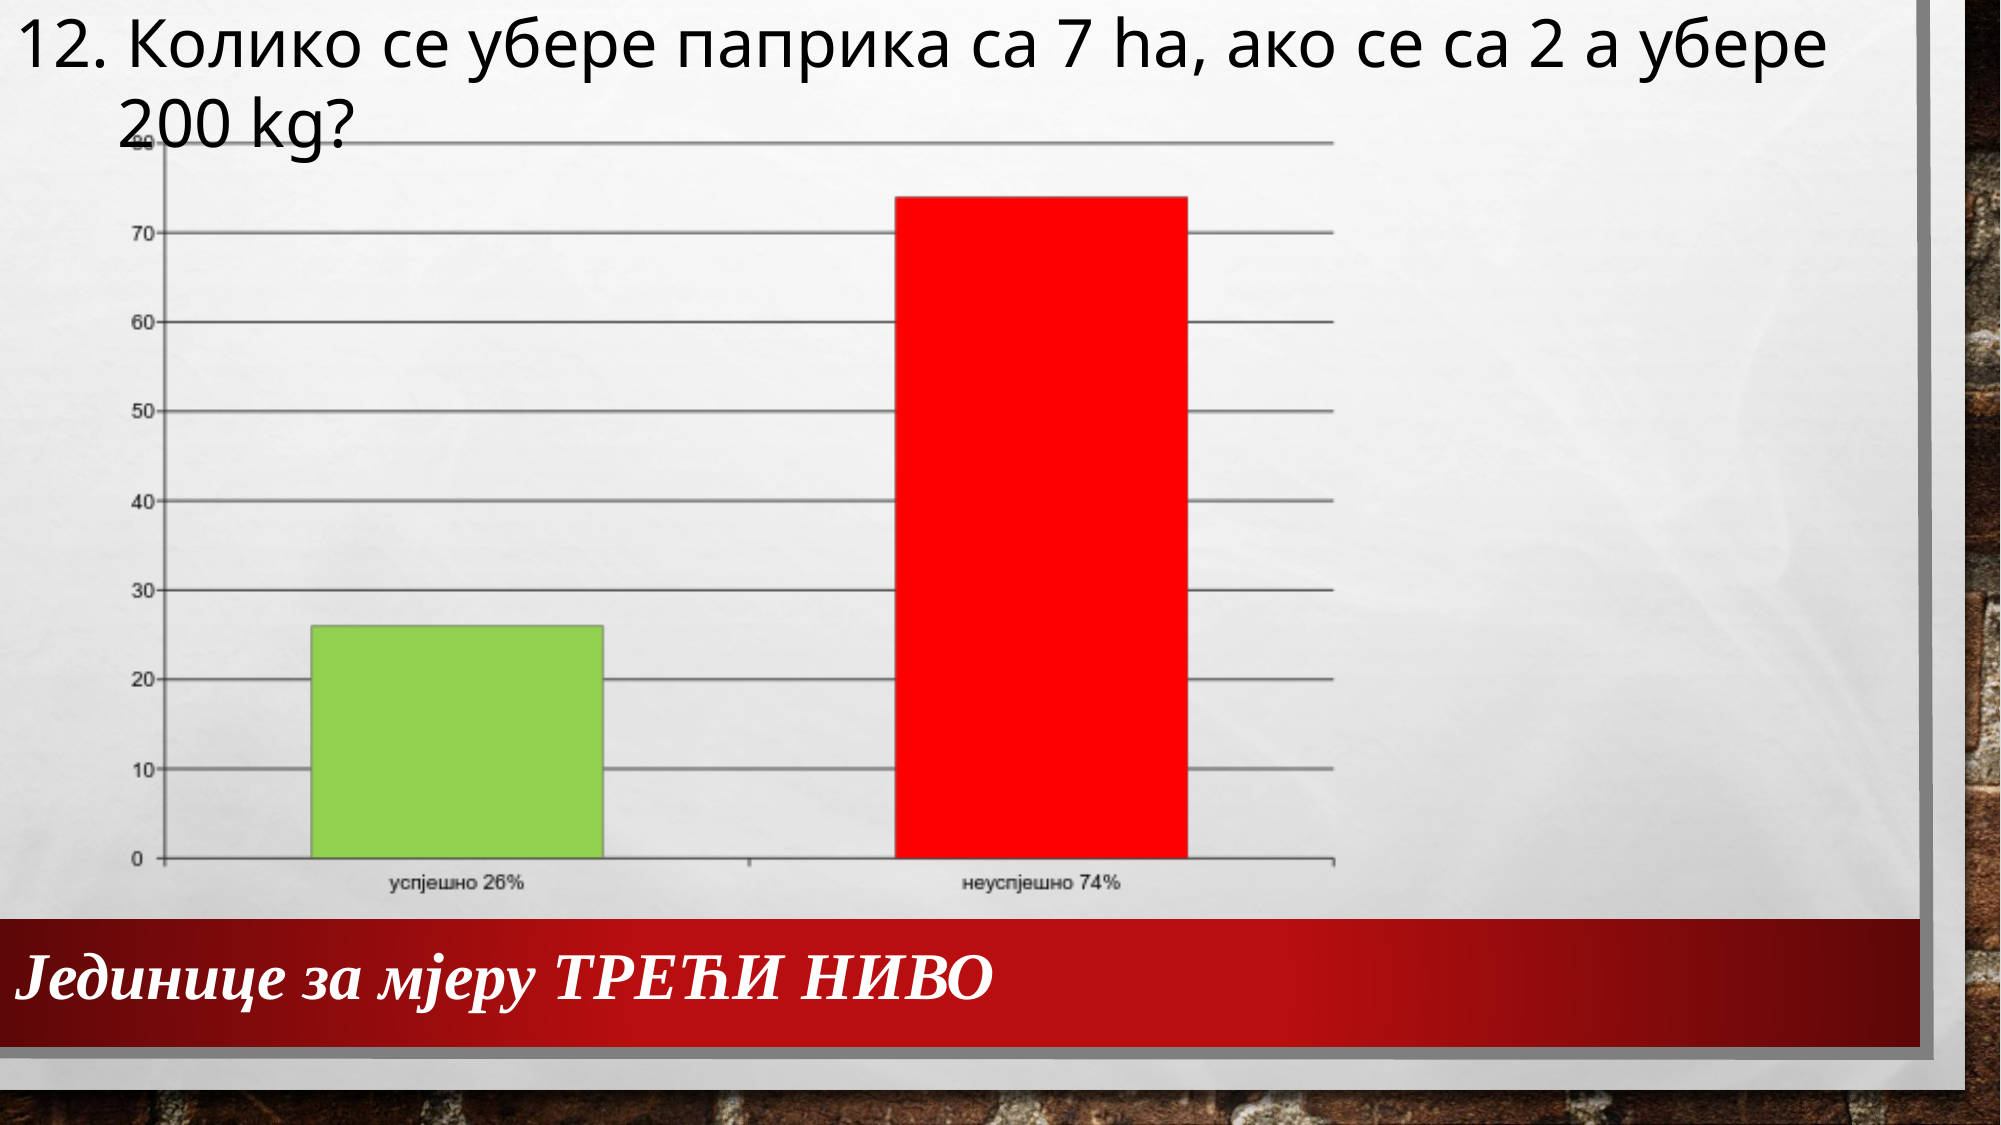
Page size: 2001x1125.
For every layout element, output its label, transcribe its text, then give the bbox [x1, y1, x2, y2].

text_box Јединице за мјеру ТРЕЋИ НИВО [0, 924, 1066, 1021]
picture [0, 0, 1921, 1048]
title 12. Колико се убере паприка са 7 ha, ако се са 2 а убере 200 kg? [0, 0, 1900, 163]
picture [0, 0, 2001, 1125]
